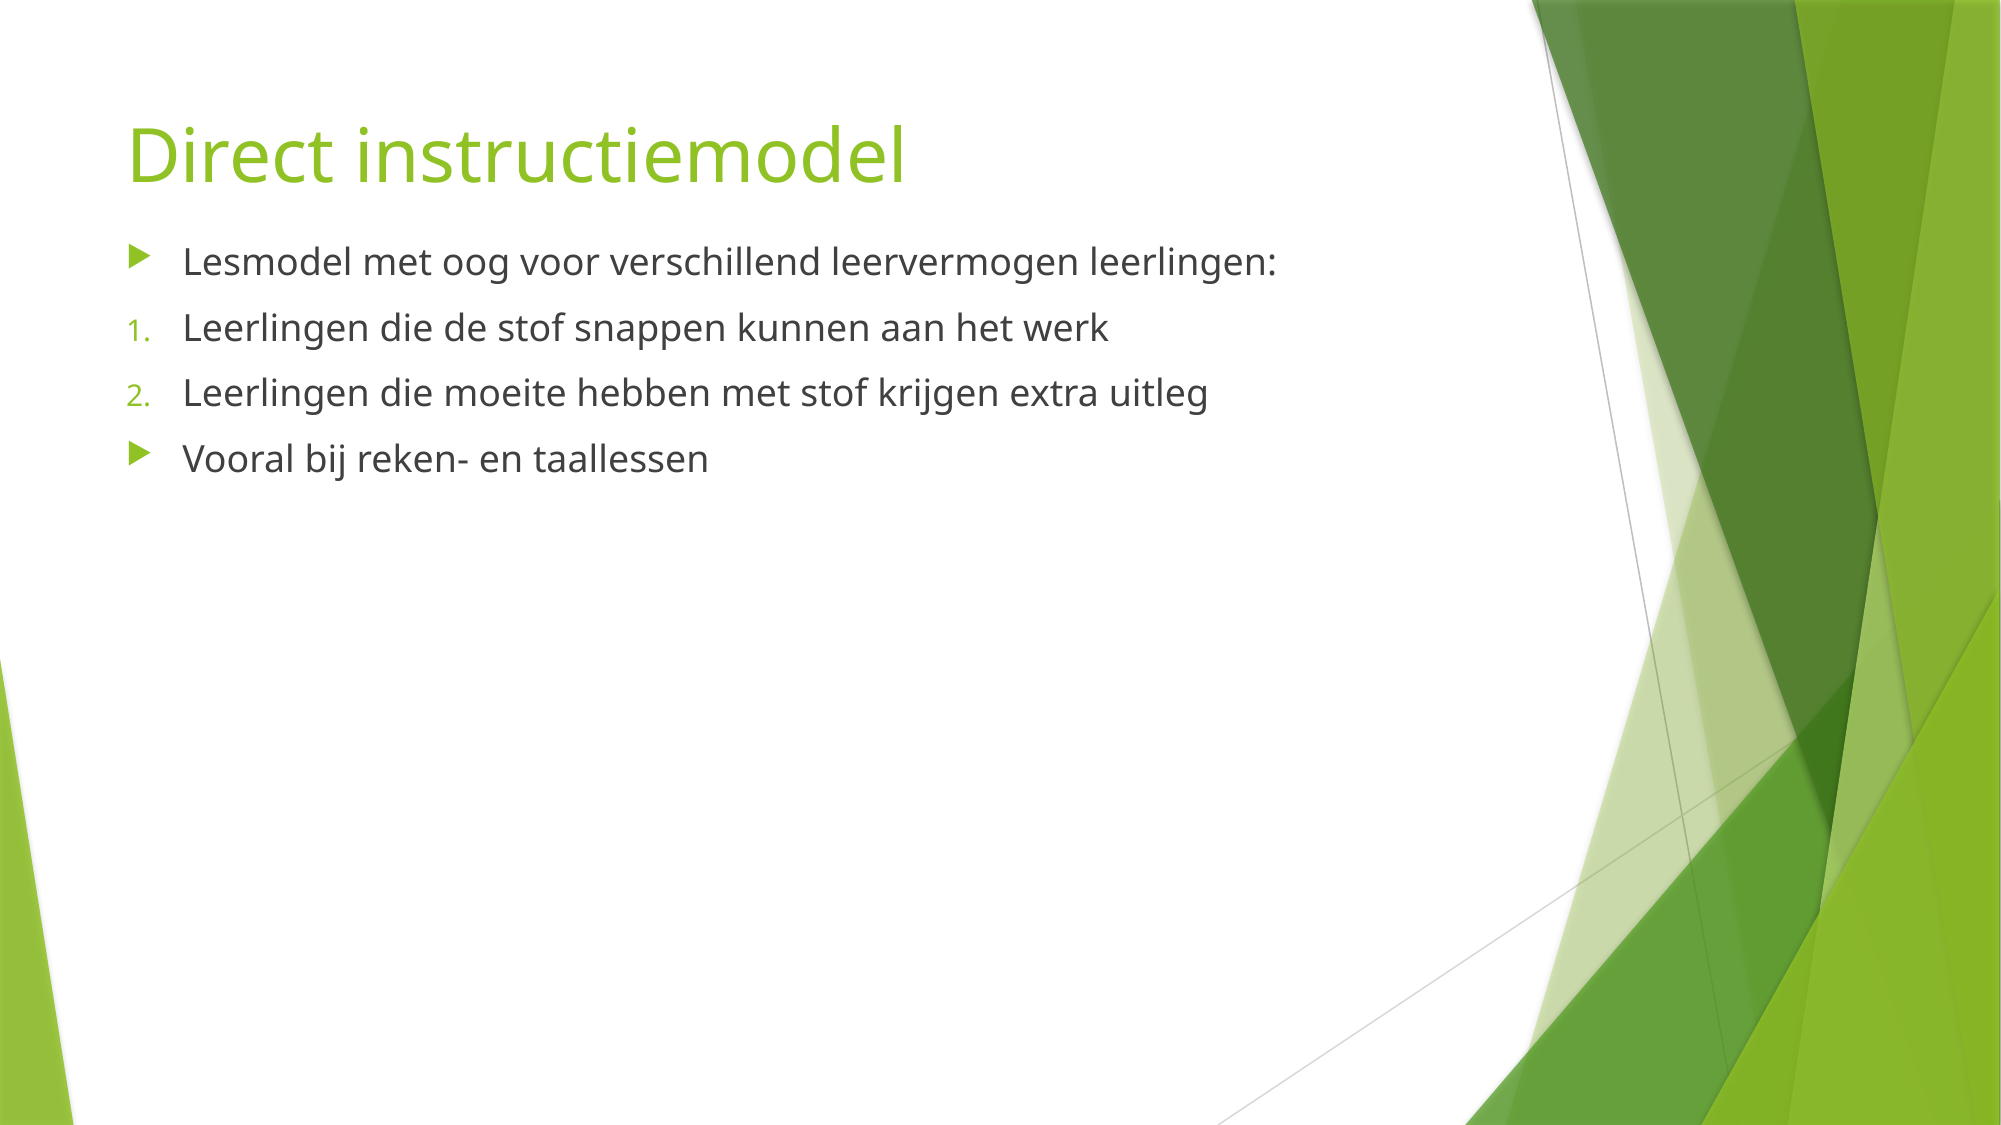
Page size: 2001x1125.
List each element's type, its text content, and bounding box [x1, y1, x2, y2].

list Lesmodel met oog voor verschillend leervermogen leerlingen: Leerlingen die de stof snappen kunnen aan het werk Leerlingen die moeite hebben met stof krijgen extra uitleg Vooral bij reken- en taallessen [111, 230, 1522, 1001]
title Direct instructiemodel [111, 99, 1522, 230]
